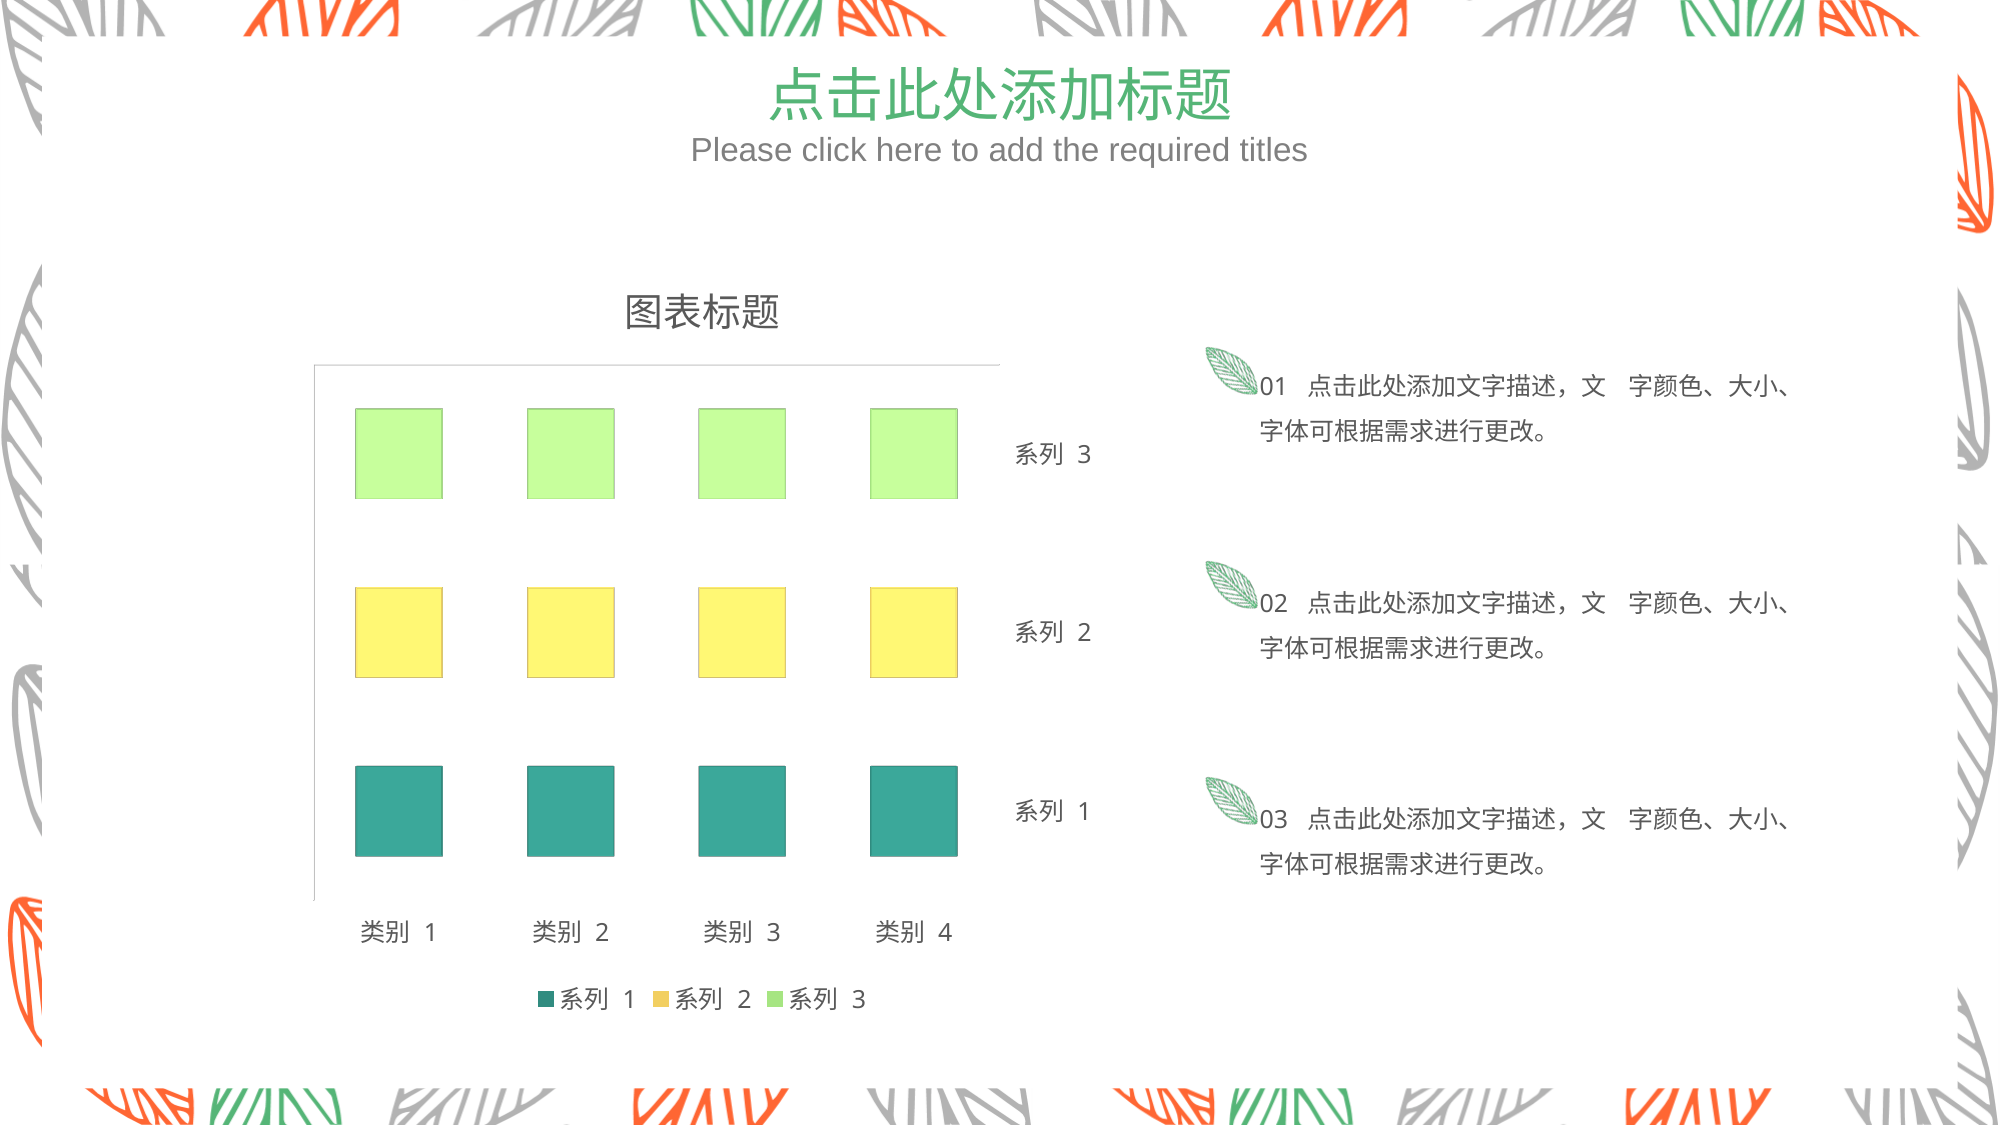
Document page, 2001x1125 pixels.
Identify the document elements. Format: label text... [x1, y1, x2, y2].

picture [0, 0, 2001, 1125]
text_box 03 点击此处添加文字描述，文 字颜色、大小、字体可根据需求进行更改。 [1287, 781, 1817, 886]
chart [118, 246, 1287, 1023]
text_box Please click here to add the required titles [675, 120, 1325, 176]
text_box 01 点击此处添加文字描述，文 字颜色、大小、字体可根据需求进行更改。 [1287, 348, 1817, 453]
text_box 02 点击此处添加文字描述，文 字颜色、大小、字体可根据需求进行更改。 [1287, 564, 1817, 670]
text_box 点击此处添加标题 [713, 51, 1287, 136]
